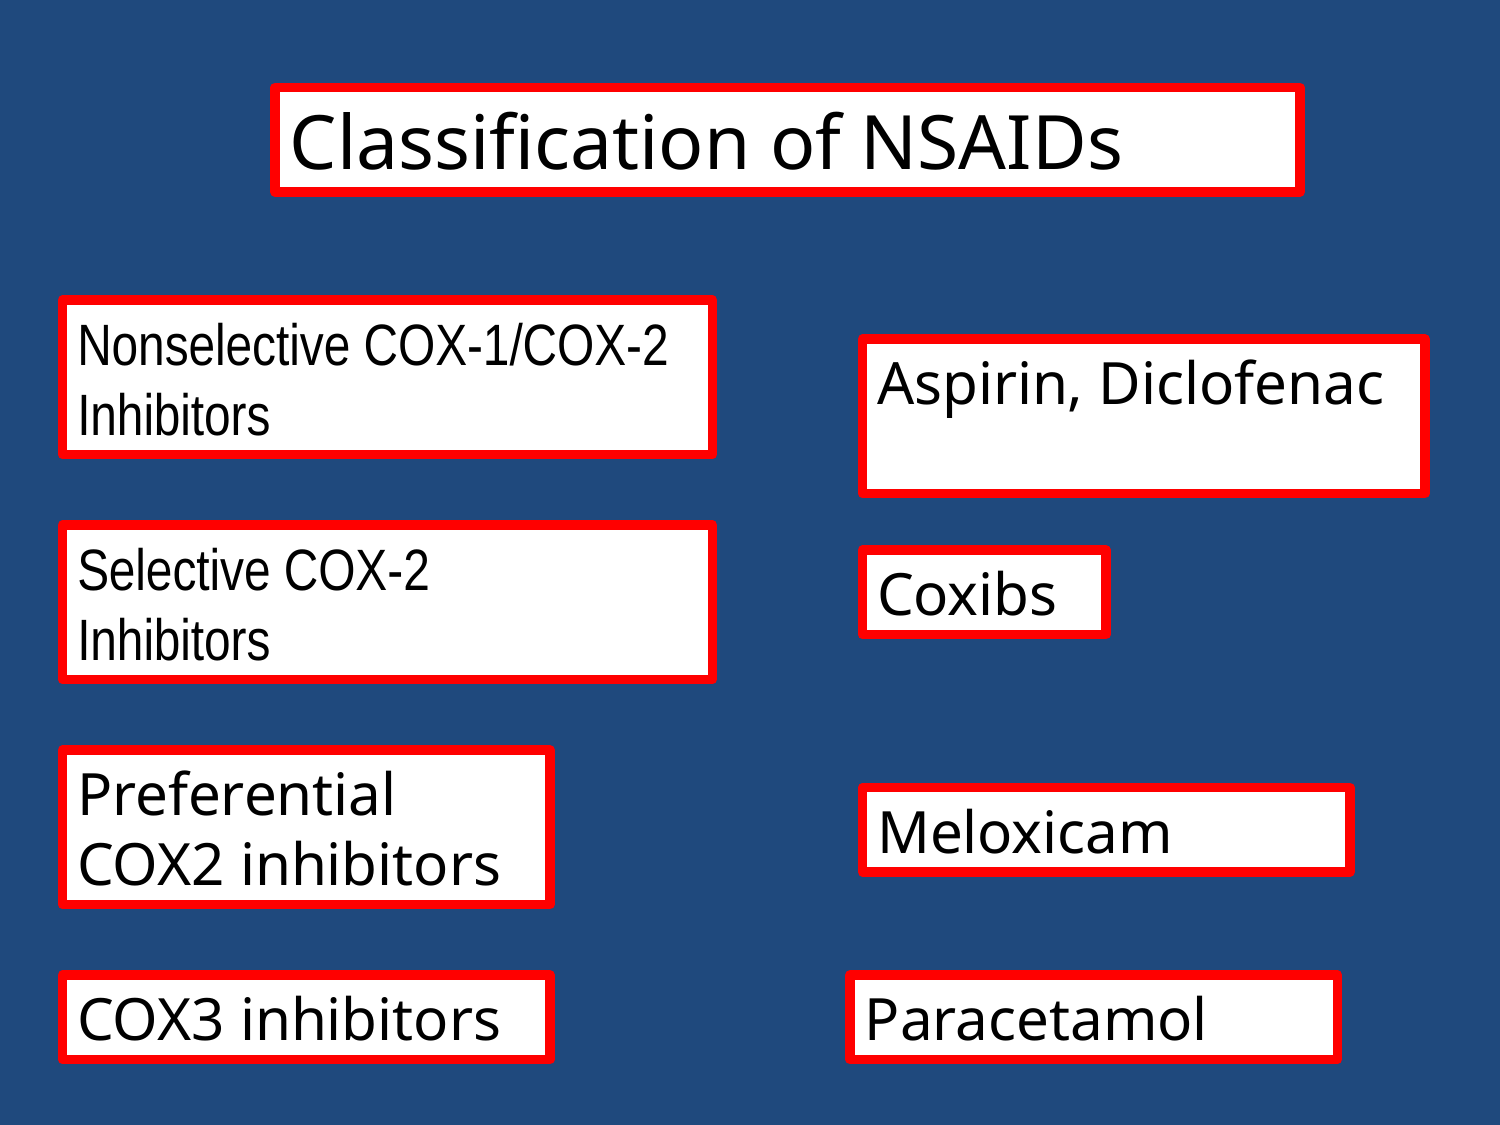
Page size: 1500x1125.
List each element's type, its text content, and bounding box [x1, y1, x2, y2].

text_box COX3 inhibitors [62, 975, 550, 1060]
text_box Classification of NSAIDs [275, 87, 1300, 193]
text_box Meloxicam [862, 787, 1350, 873]
text_box Paracetamol [849, 975, 1338, 1060]
text_box Selective COX-2 Inhibitors [62, 524, 713, 680]
text_box Preferential COX2 inhibitors [62, 749, 550, 905]
text_box Nonselective COX-1/COX-2 Inhibitors [62, 299, 713, 455]
text_box Aspirin, Diclofenac [862, 339, 1425, 494]
text_box Coxibs [862, 549, 1107, 635]
